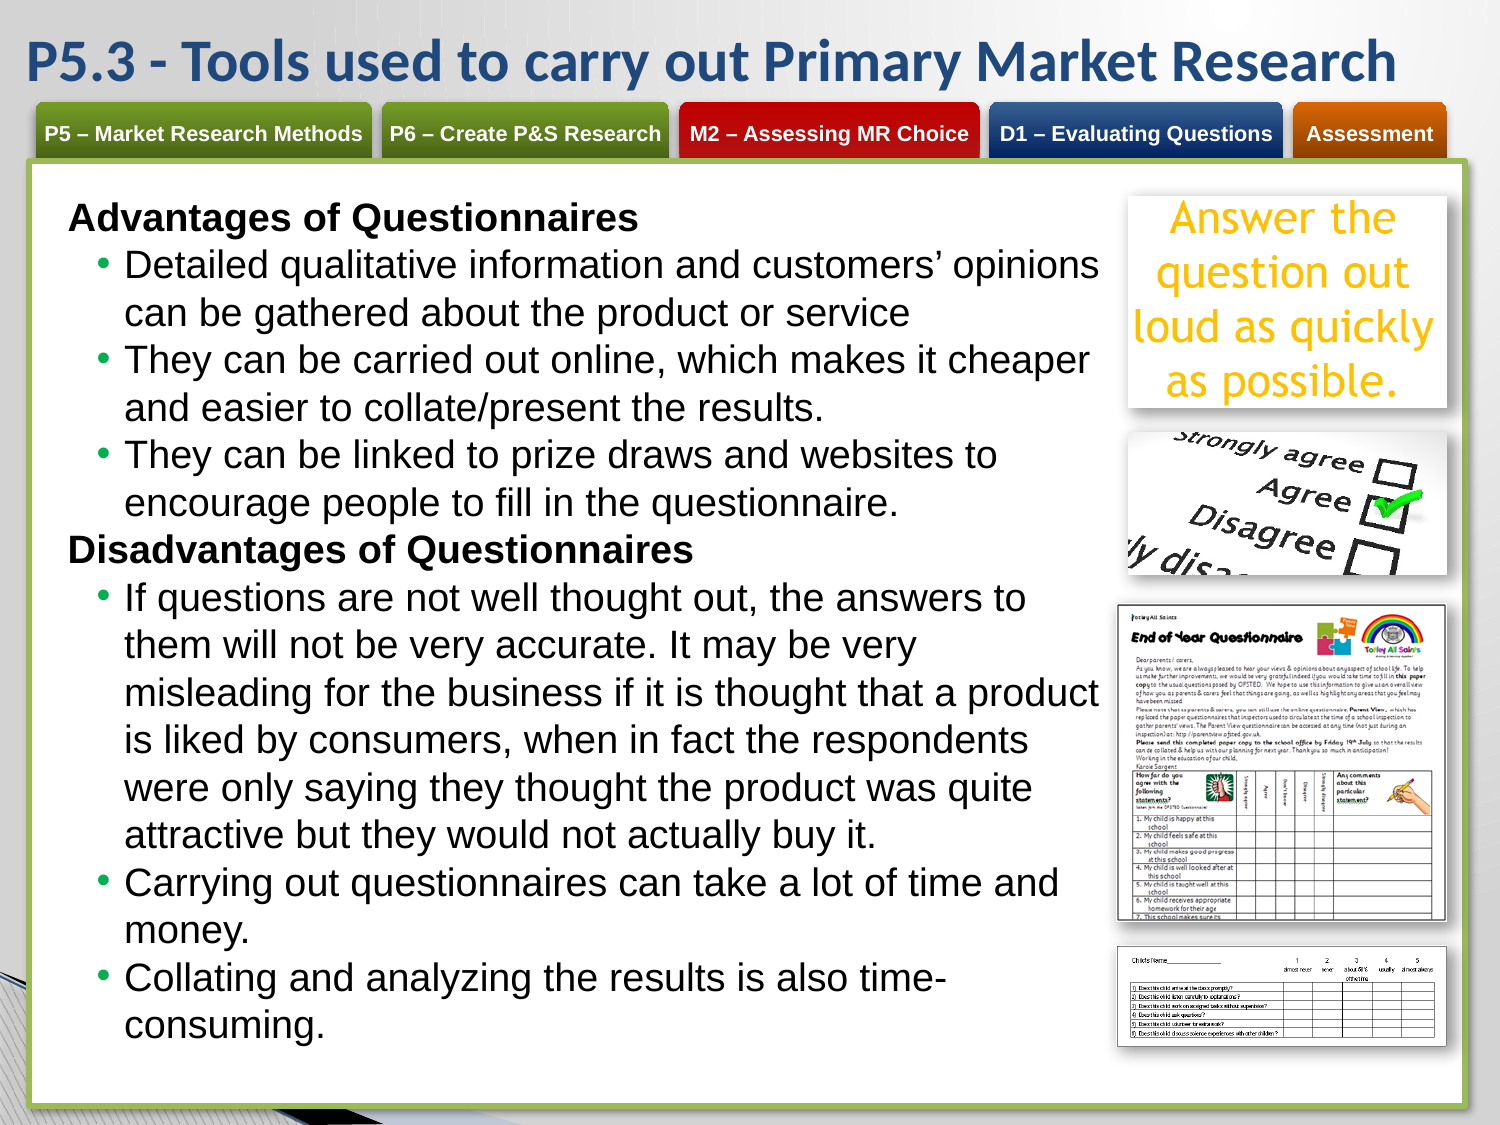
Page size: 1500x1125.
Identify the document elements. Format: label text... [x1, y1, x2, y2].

picture [1115, 603, 1448, 923]
text_box Advantages of Questionnaires Detailed qualitative information and customers’ opinions can be gathered about the product or service They can be carried out online, which makes it cheaper and easier to collate/present the results. They can be linked to prize draws and websites to encourage people to fill in the questionnaire. Disadvantages of Questionnaires If questions are not well thought out, the answers to them will not be very accurate. It may be very misleading for the business if it is thought that a product is liked by consumers, when in fact the respondents were only saying they thought the product was quite attractive but they would not actually buy it. Carrying out questionnaires can take a lot of time and money. Collating and analyzing the results is also time-consuming. [53, 184, 1117, 1054]
picture [1127, 195, 1448, 408]
picture [281, 1114, 303, 1125]
picture [1115, 945, 1448, 1048]
title P5.3 - Tools used to carry out Primary Market Research [11, 11, 1465, 102]
picture [1127, 432, 1448, 575]
